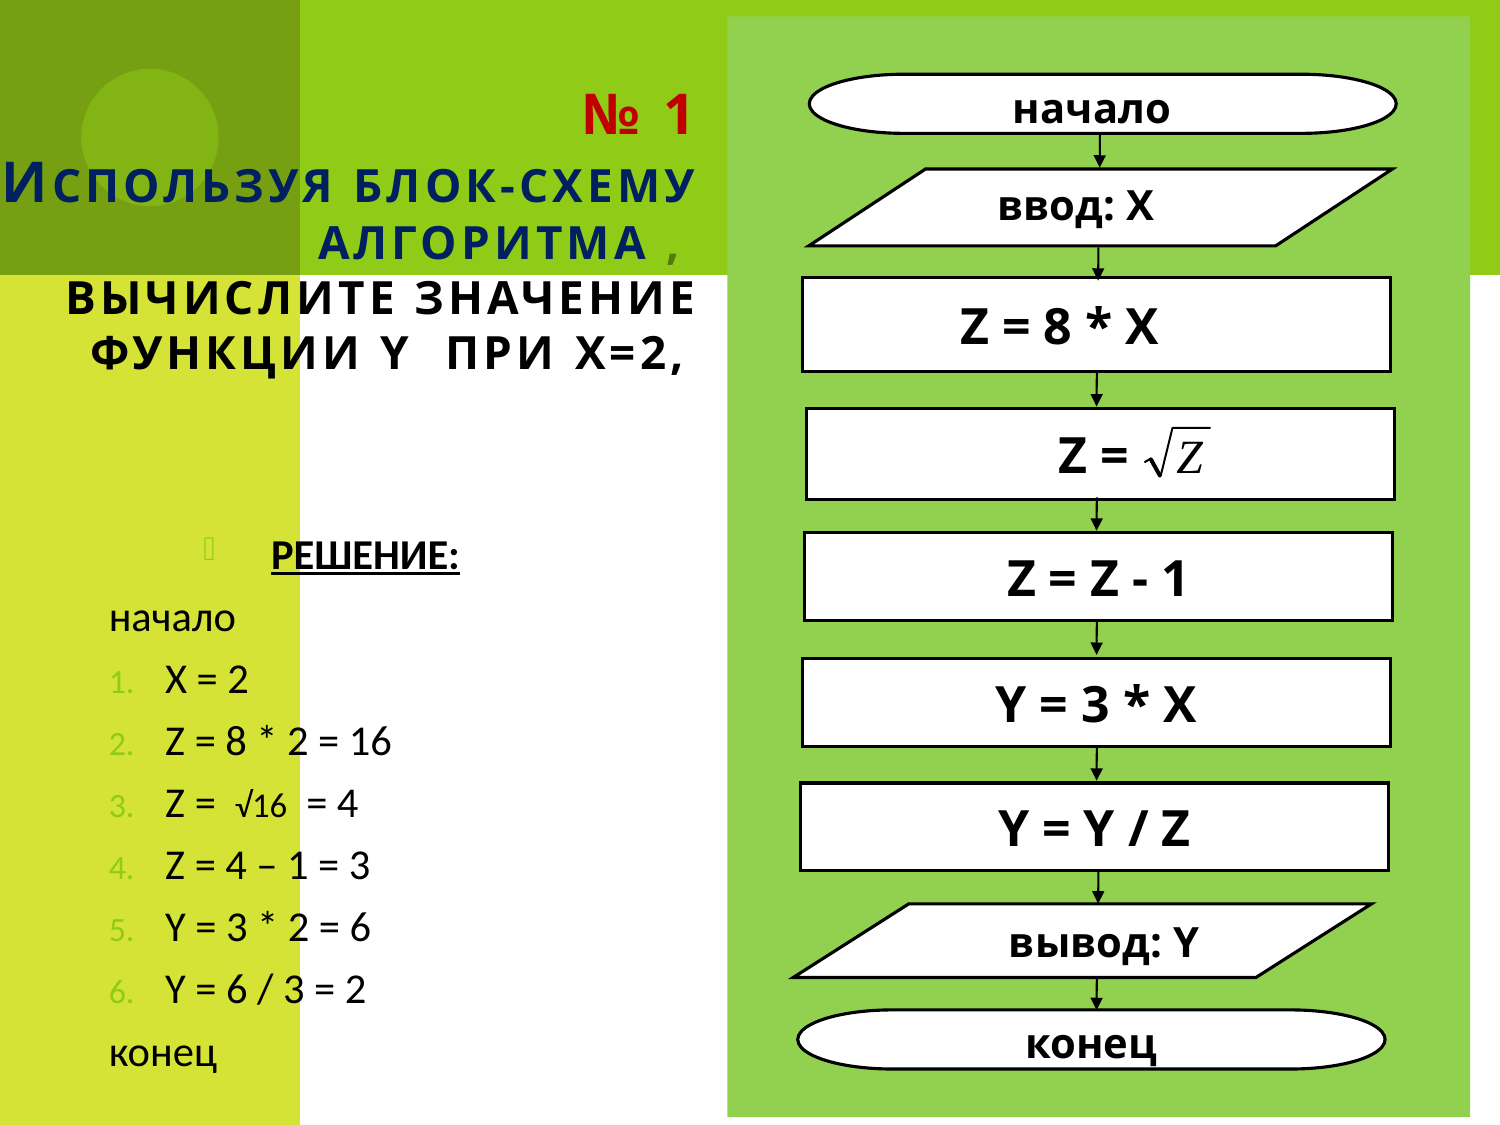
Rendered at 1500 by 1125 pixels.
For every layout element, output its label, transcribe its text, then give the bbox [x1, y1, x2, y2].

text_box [727, 16, 1471, 1118]
list РЕШЕНИЕ: начало X = 2 Z = 8 * 2 = 16 Z = √16 = 4 Z = 4 – 1 = 3 Y = 3 * 2 = 6 Y = 6 / 3 = 2 конец [93, 457, 582, 1085]
title № 1 Используя блок-схему алгоритма , вычислите значение функции Y при X=2, [0, 0, 715, 457]
